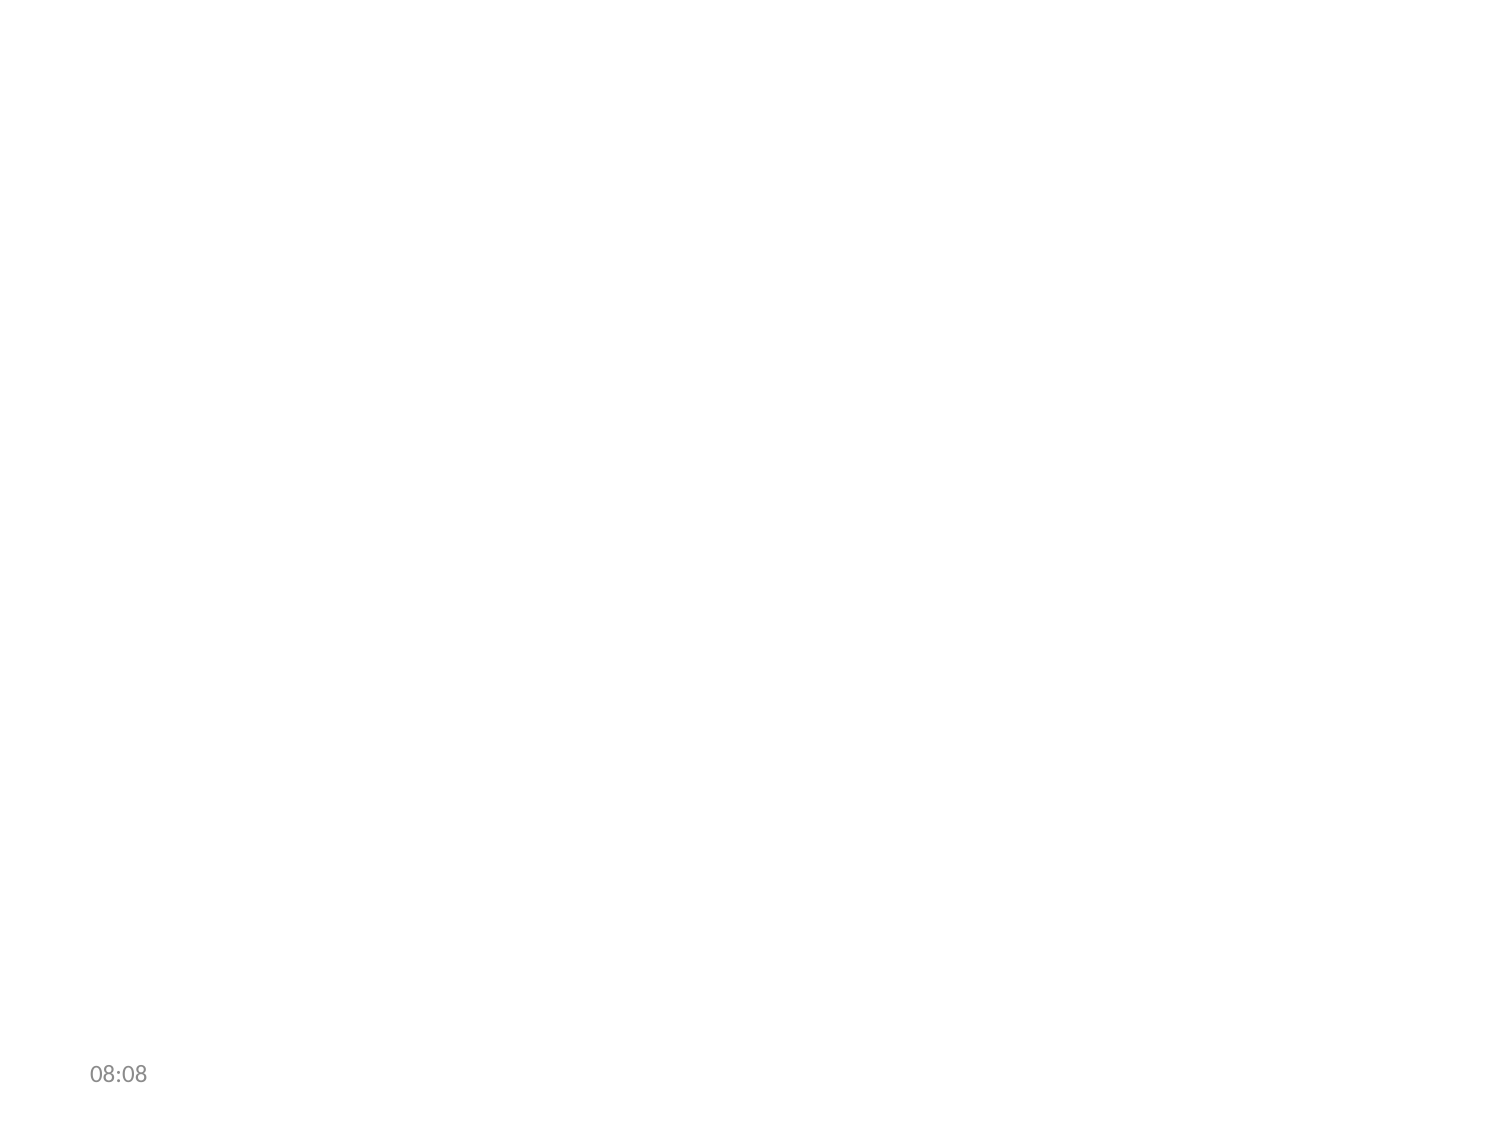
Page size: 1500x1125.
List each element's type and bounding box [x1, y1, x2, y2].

slide_number [75, 1042, 425, 1103]
